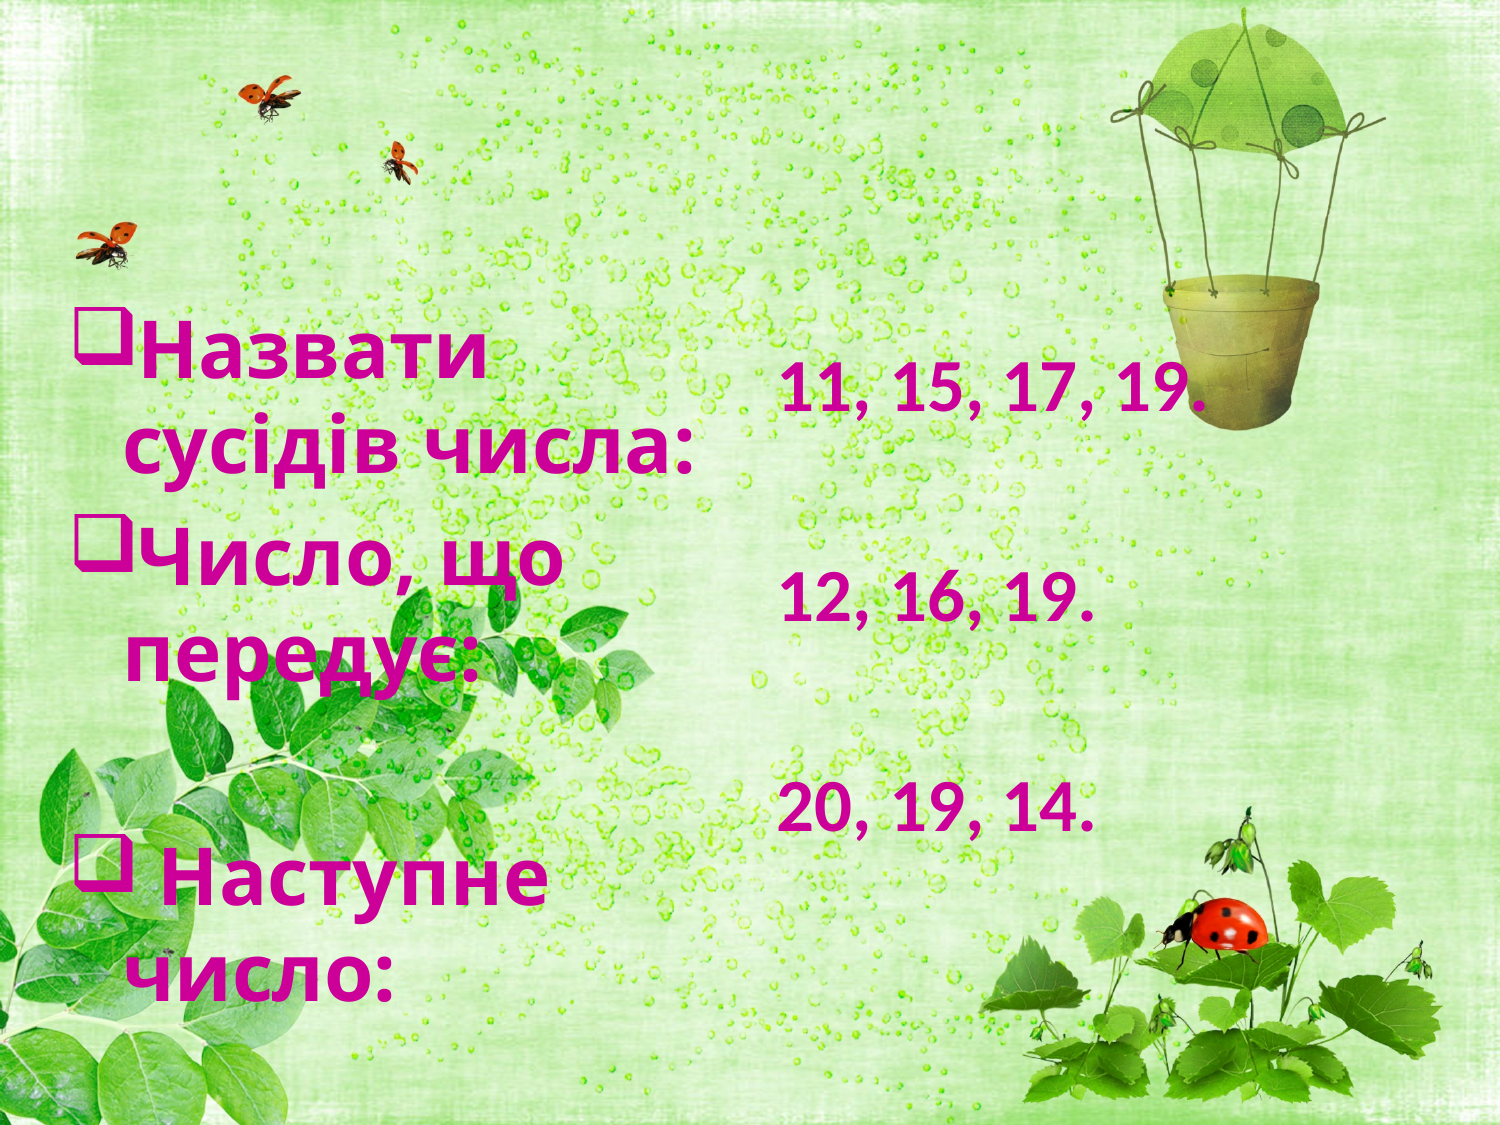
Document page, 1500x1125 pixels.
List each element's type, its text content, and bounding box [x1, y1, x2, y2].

picture [0, 0, 1500, 1125]
list 11, 15, 17, 19. 12, 16, 19. 20, 19, 14. [761, 243, 1425, 986]
list Назвати сусідів числа: Число, що передує: Наступне число: [53, 290, 716, 1034]
